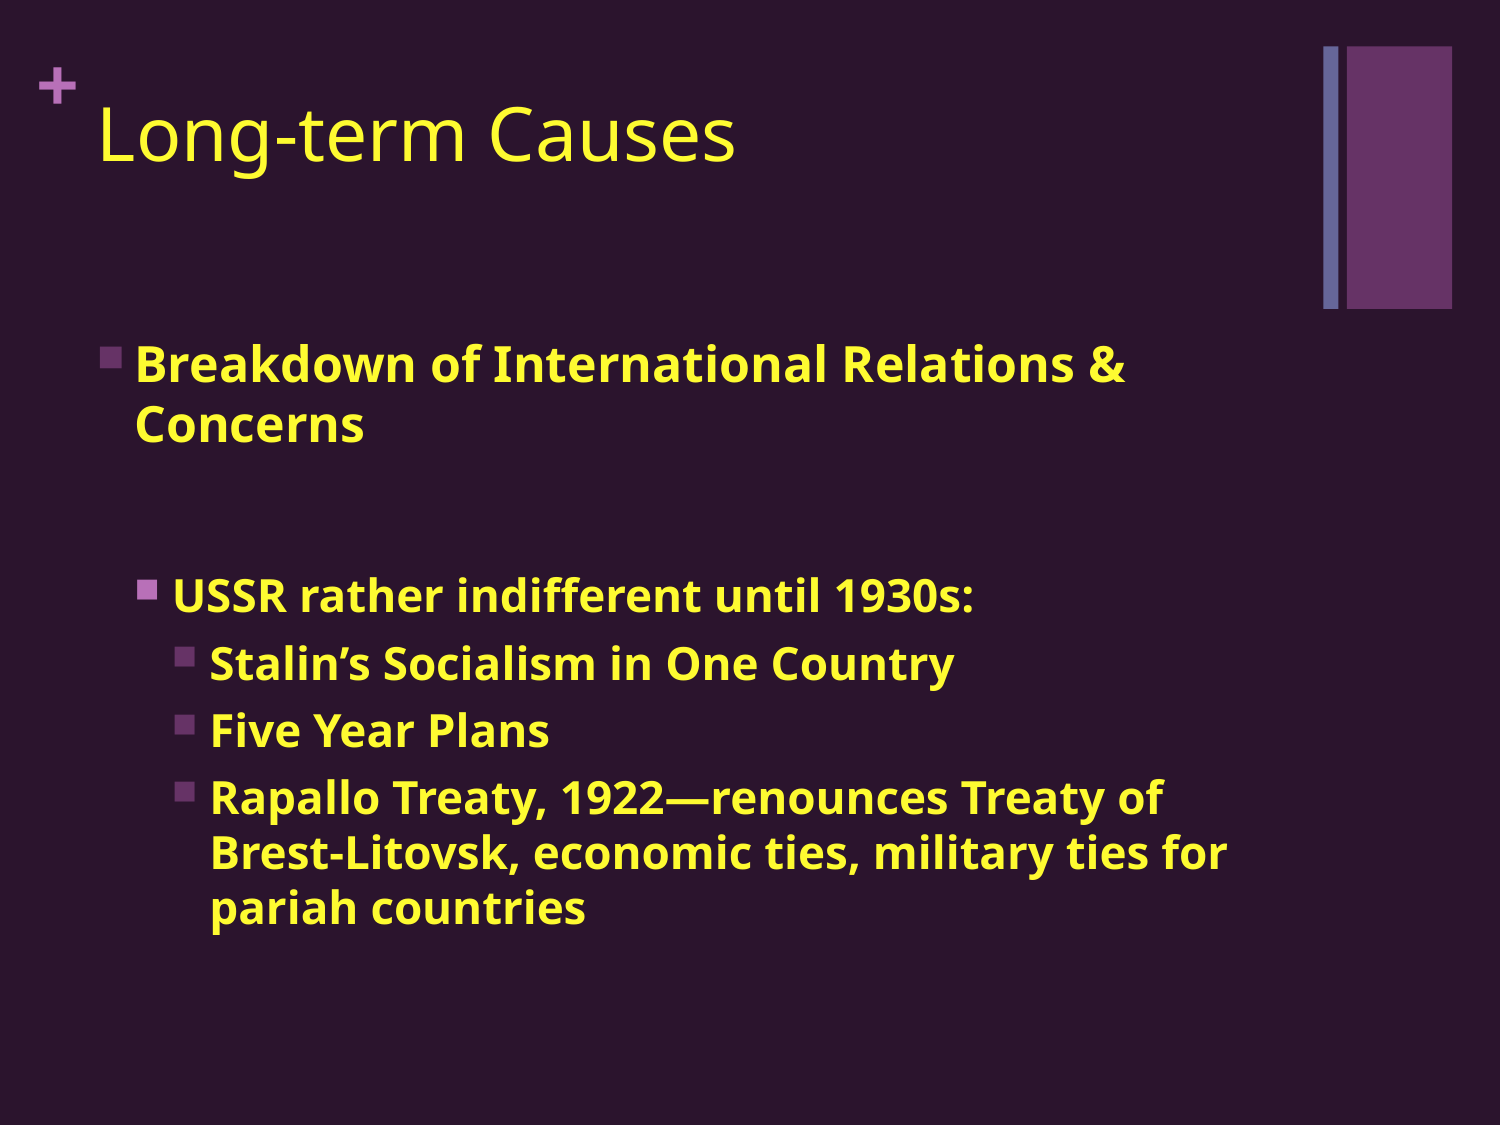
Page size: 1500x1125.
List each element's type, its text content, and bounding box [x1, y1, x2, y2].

title Long-term Causes [81, 79, 1322, 263]
list Breakdown of International Relations & Concerns USSR rather indifferent until 1930s: Stalin’s Socialism in One Country Five Year Plans Rapallo Treaty, 1922—renounces Treaty of Brest-Litovsk, economic ties, military ties for pariah countries [81, 324, 1322, 1005]
